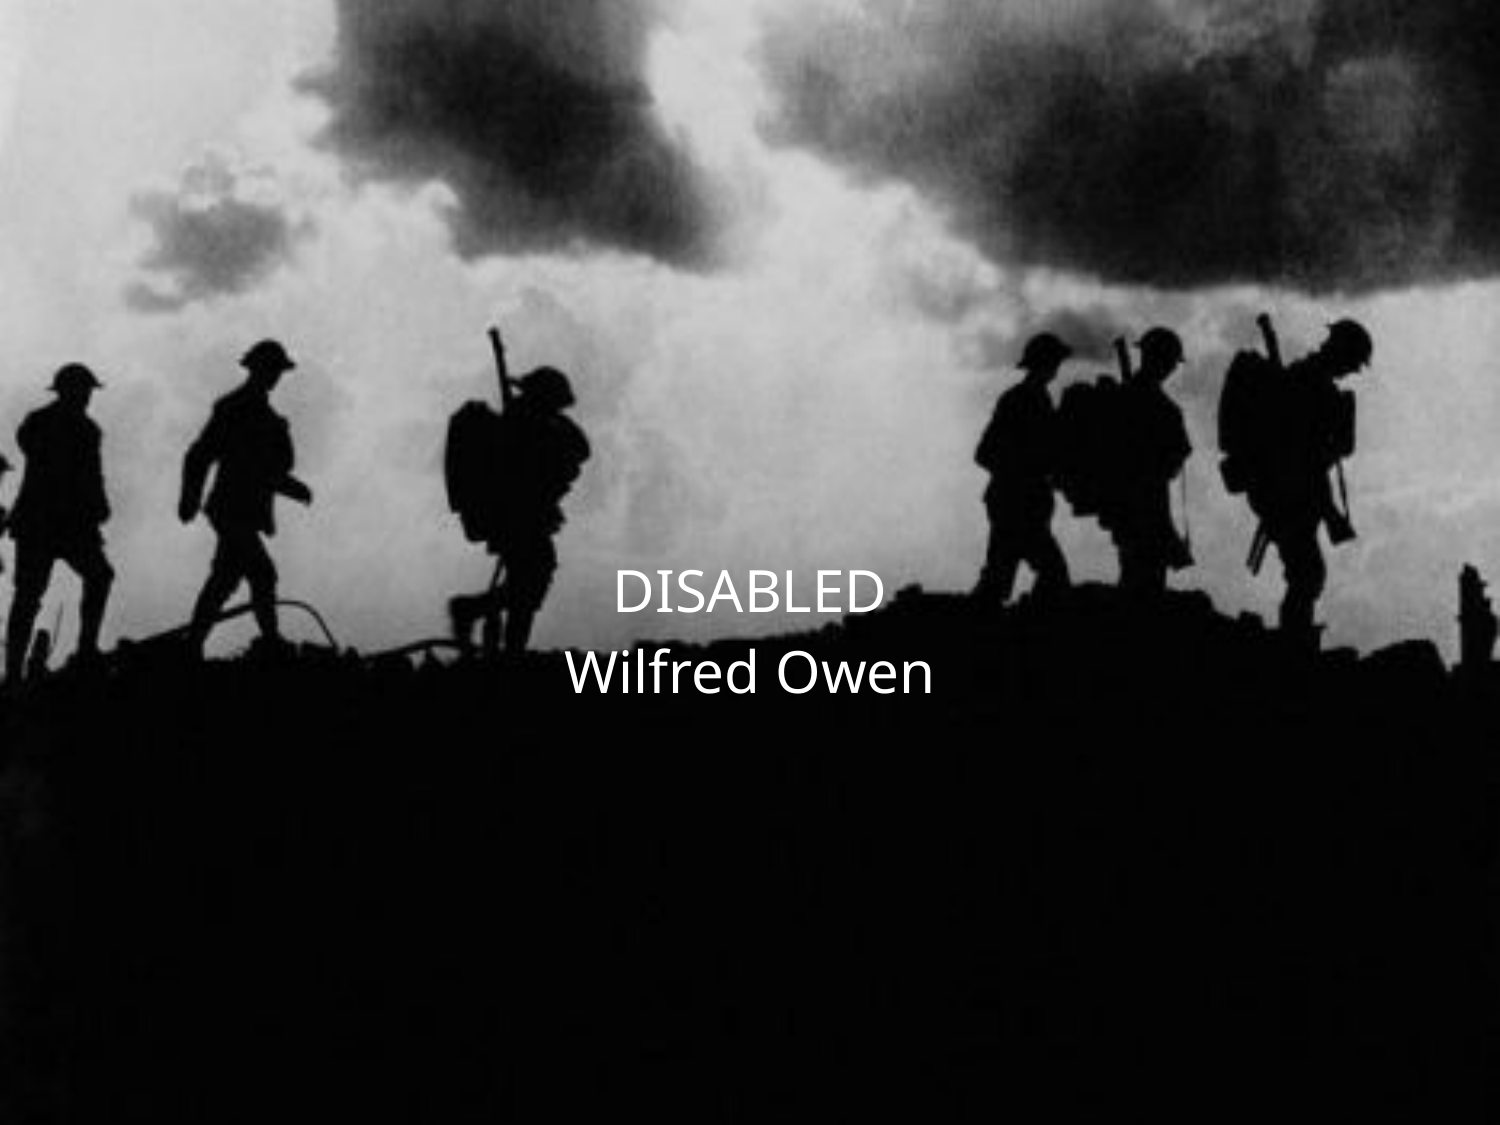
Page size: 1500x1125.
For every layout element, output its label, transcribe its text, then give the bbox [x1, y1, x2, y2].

picture [0, 0, 1500, 1125]
subtitle DISABLED Wilfred Owen [225, 546, 1275, 834]
